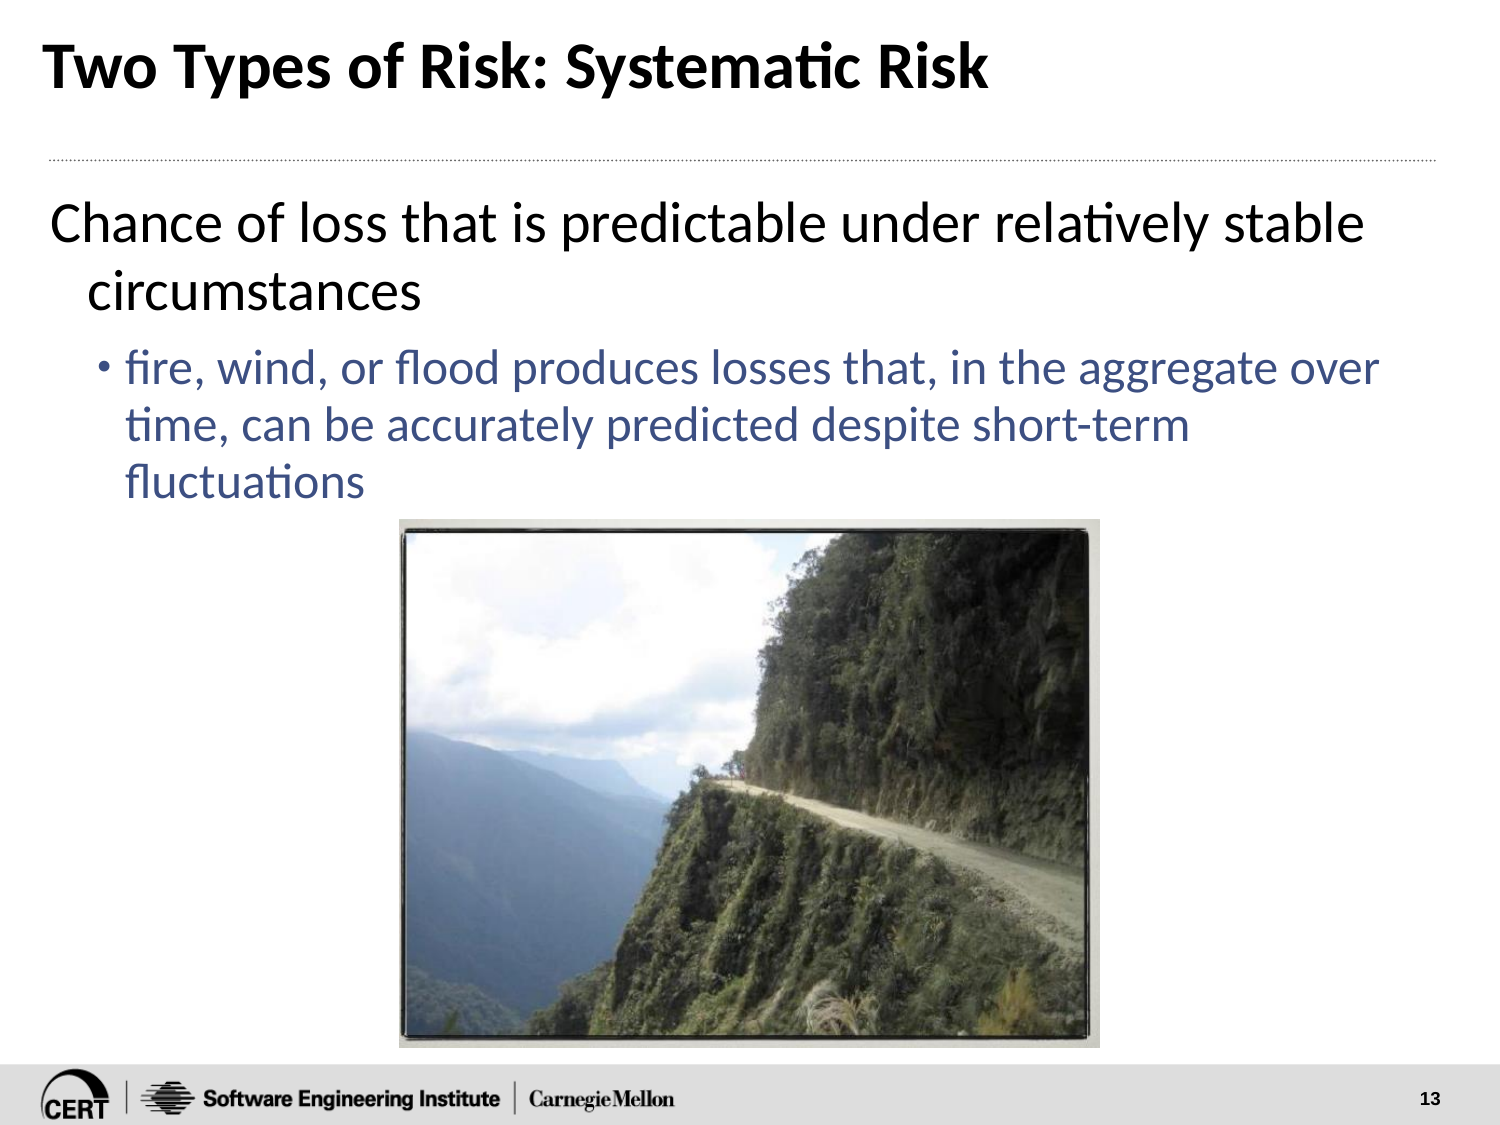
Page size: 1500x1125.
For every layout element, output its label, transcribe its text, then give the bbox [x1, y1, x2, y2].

picture [399, 519, 1101, 1048]
title Two Types of Risk: Systematic Risk [42, 37, 1434, 155]
picture [24, 1065, 688, 1125]
list Chance of loss that is predictable under relatively stable circumstances fire, wind, or flood produces losses that, in the aggregate over time, can be accurately predicted despite short-term fluctuations [49, 187, 1438, 538]
